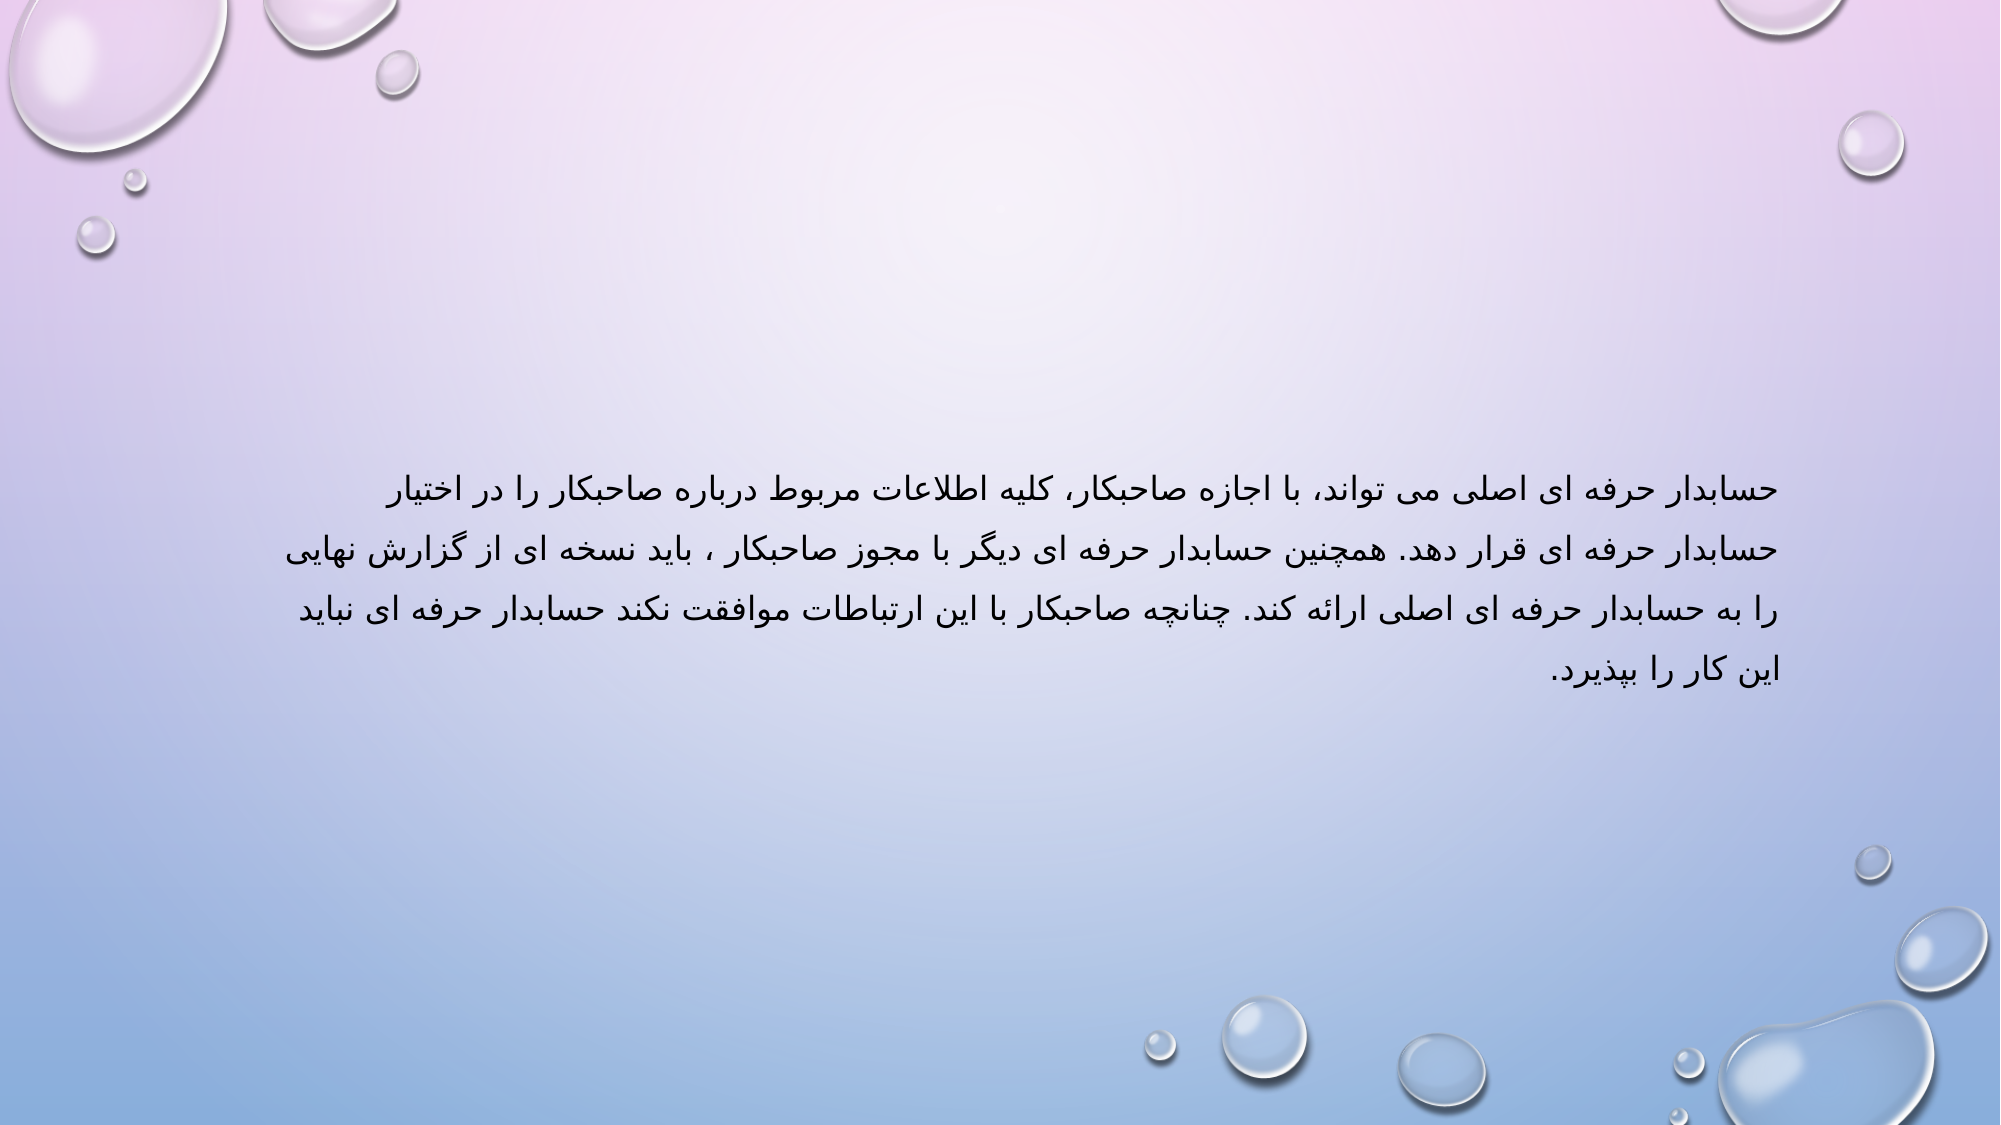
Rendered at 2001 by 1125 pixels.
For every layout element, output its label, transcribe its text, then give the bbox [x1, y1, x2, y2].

title حسابدار حرفه ای اصلی می تواند، با اجازه صاحبکار، کلیه اطلاعات مربوط درباره صاحبکار را در اختیار حسابدار حرفه ای قرار دهد. همچنین حسابدار حرفه ای دیگر با مجوز صاحبکار ، باید نسخه ای از گزارش نهایی را به حسابدار حرفه ای اصلی ارائه کند. چنانچه صاحبکار با این ارتباطات موافقت نکند حسابدار حرفه ای نباید این کار را بپذیرد. [253, 156, 1797, 1018]
picture [0, 0, 2000, 1125]
